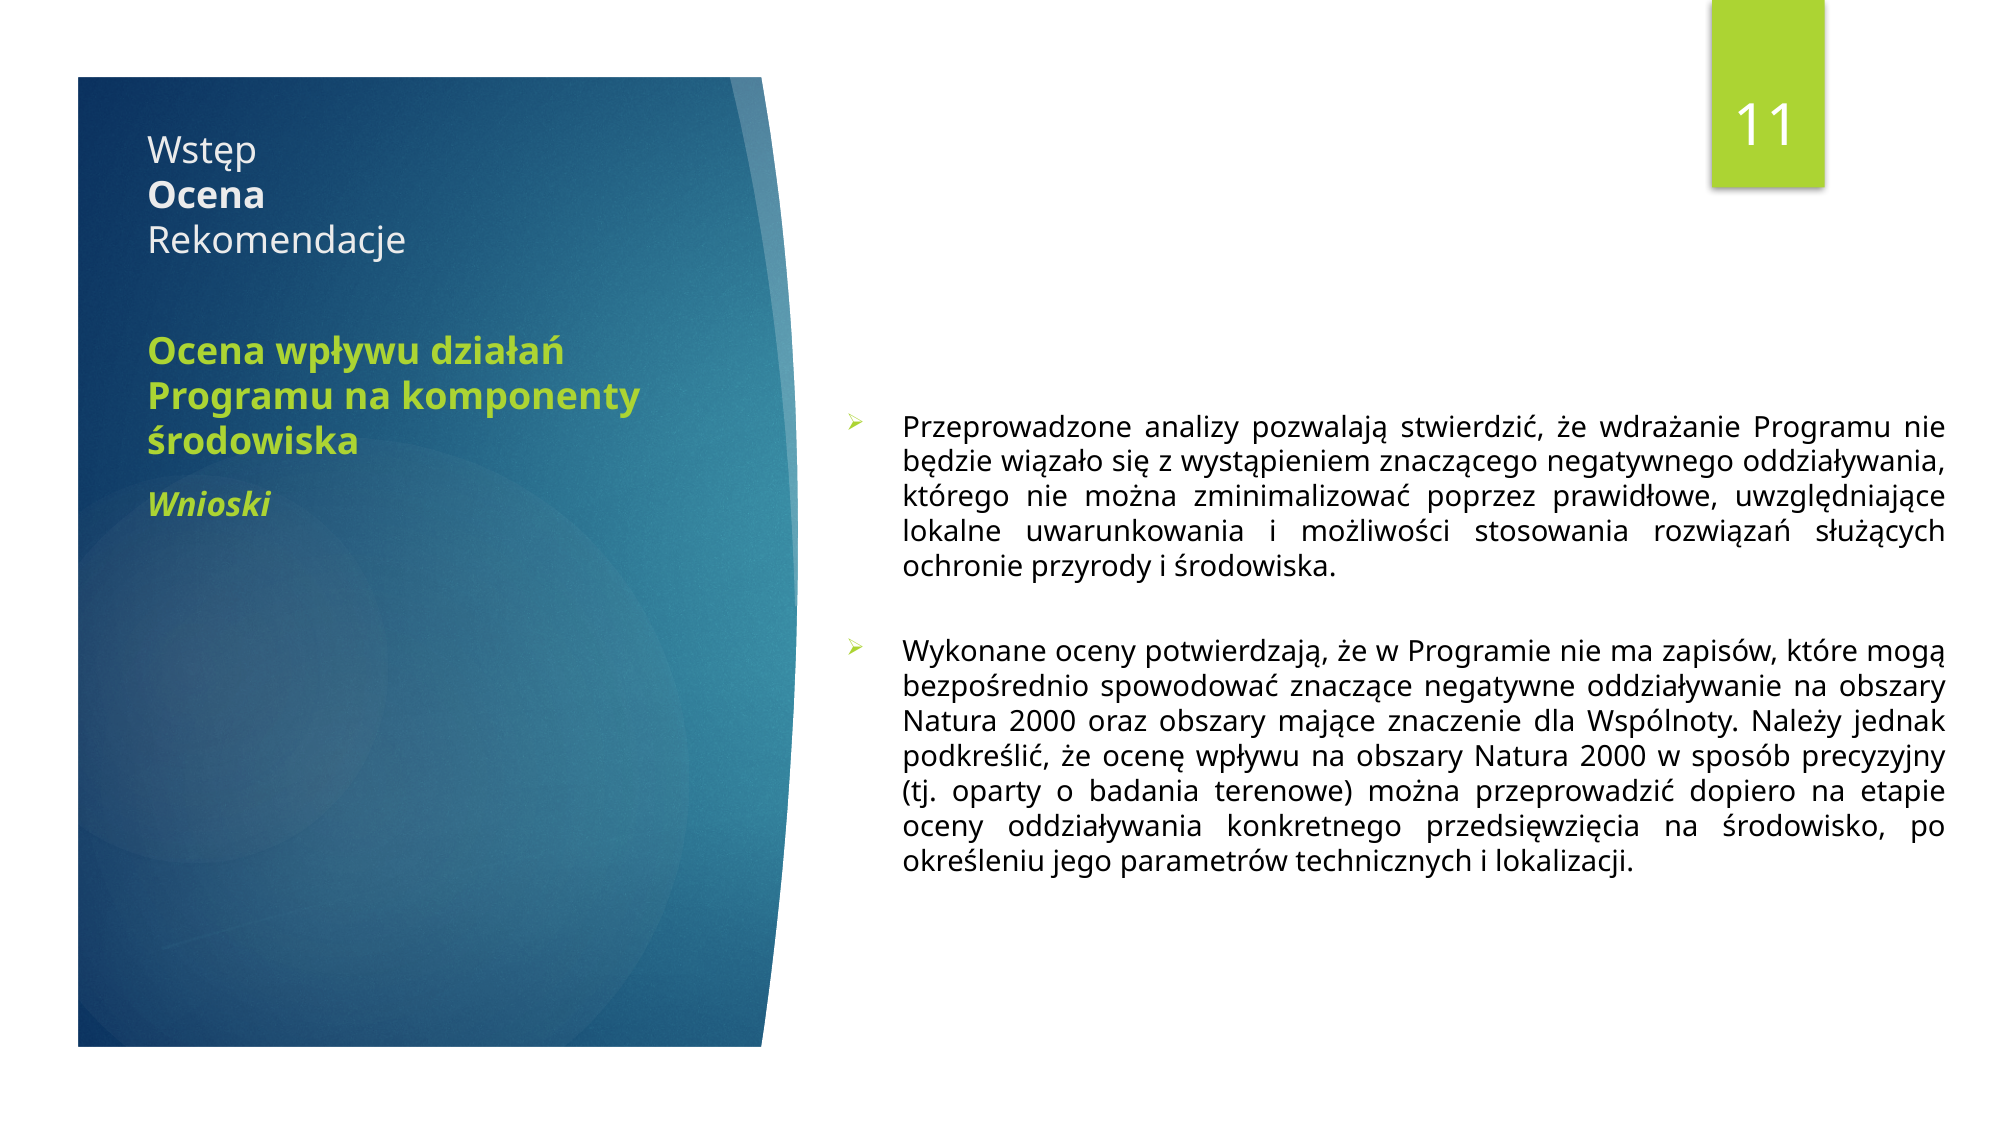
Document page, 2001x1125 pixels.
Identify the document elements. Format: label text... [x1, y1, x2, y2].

text_box Wstęp Ocena Rekomendacje Ocena wpływu działań Programu na komponenty środowiska Wnioski [131, 118, 753, 1012]
slide_number 11 [1698, 48, 1836, 175]
text_box Przeprowadzone analizy pozwalają stwierdzić, że wdrażanie Programu nie będzie wiązało się z wystąpieniem znaczącego negatywnego oddziaływania, którego nie można zminimalizować poprzez prawidłowe, uwzględniające lokalne uwarunkowania i możliwości stosowania rozwiązań służących ochronie przyrody i środowiska. Wykonane oceny potwierdzają, że w Programie nie ma zapisów, które mogą bezpośrednio spowodować znaczące negatywne oddziaływanie na obszary Natura 2000 oraz obszary mające znaczenie dla Wspólnoty. Należy jednak podkreślić, że ocenę wpływu na obszary Natura 2000 w sposób precyzyjny (tj. oparty o badania terenowe) można przeprowadzić dopiero na etapie oceny oddziaływania konkretnego przedsięwzięcia na środowisko, po określeniu jego parametrów technicznych i lokalizacji. [831, 263, 1962, 1022]
